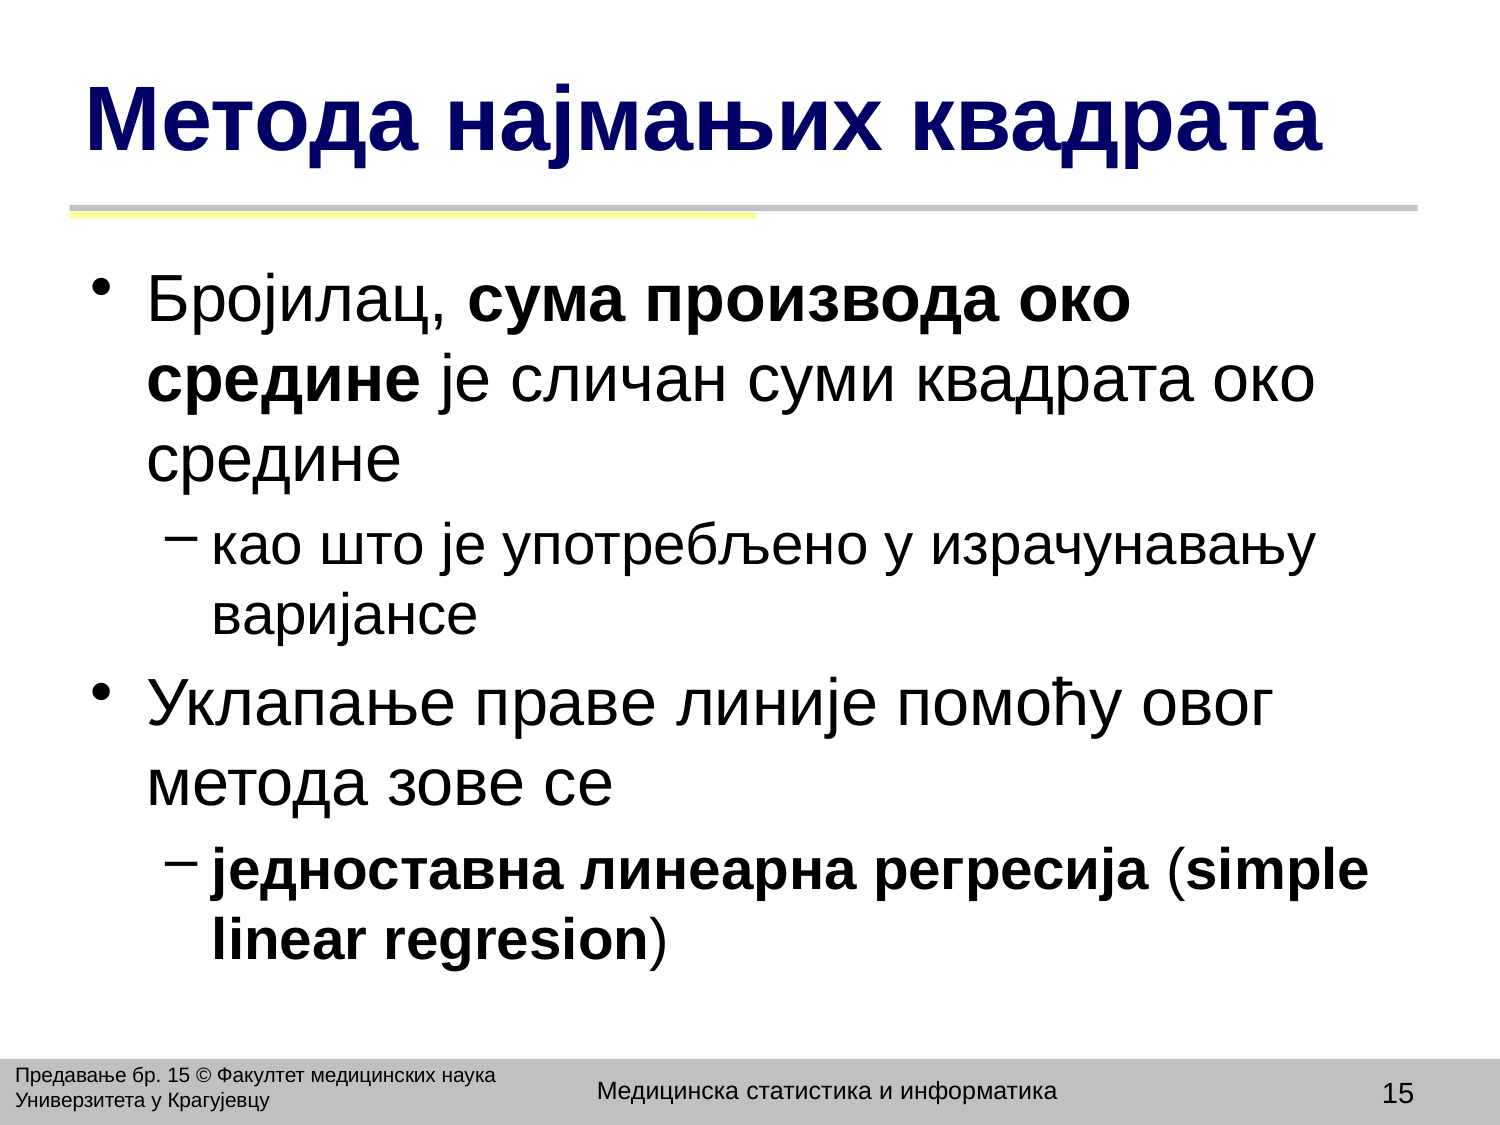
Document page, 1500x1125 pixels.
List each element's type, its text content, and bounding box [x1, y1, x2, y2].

footer Медицинска статистика и информатика [512, 1066, 1144, 1125]
slide_number Предавање бр. 15 © Факултет медицинских наука Универзитета у Крагујевцу [0, 1053, 616, 1108]
title Метода најмањих квадрата [69, 19, 1426, 208]
slide_number 15 [1164, 1066, 1430, 1125]
list Бројилац, сума производа око средине је сличан суми квадрата око средине као што је употребљено у израчунавању варијансе Уклапање праве линије помоћу овог метода зове се једноставна линеарна регресија (simple linear regresion) [74, 246, 1426, 1023]
